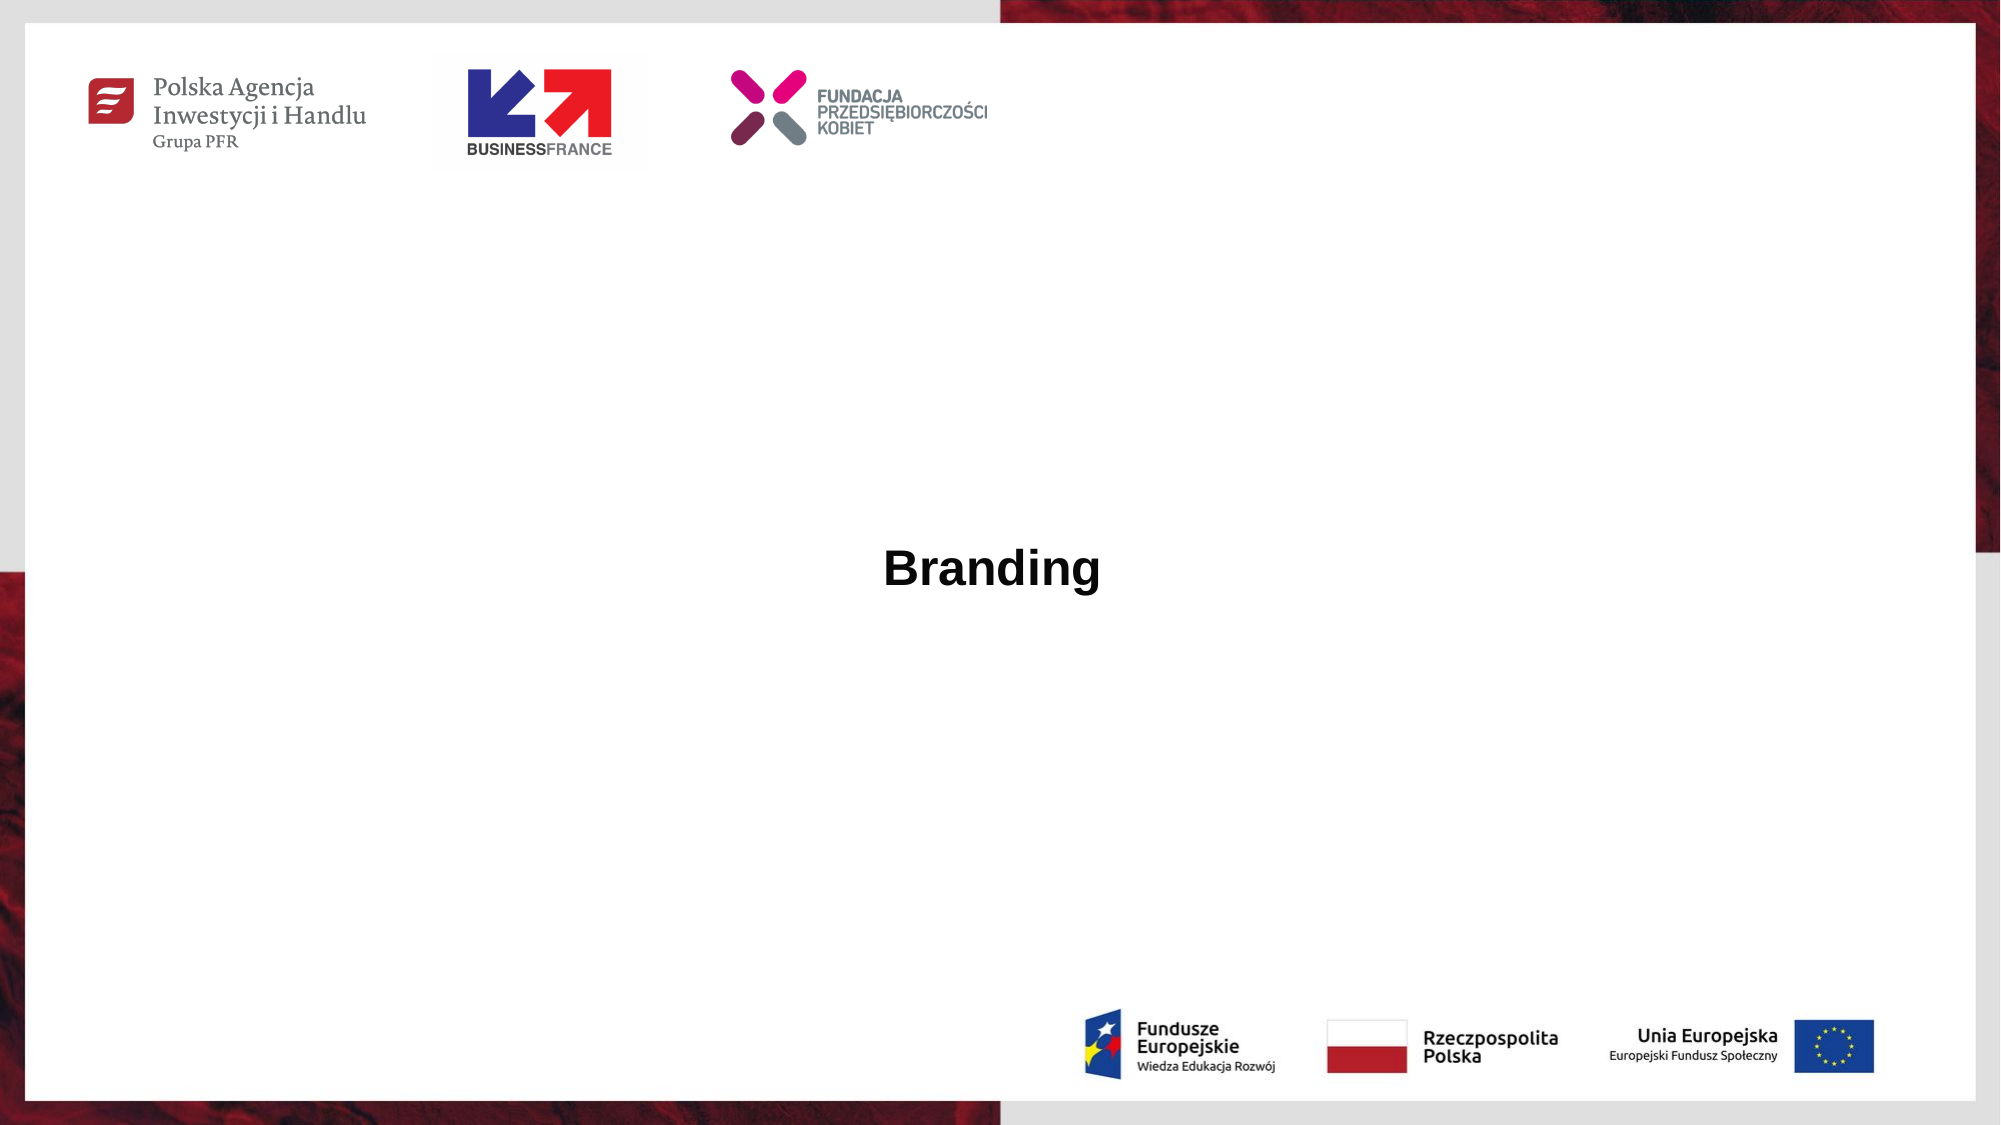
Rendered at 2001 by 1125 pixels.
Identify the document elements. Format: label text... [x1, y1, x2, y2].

text_box Branding [453, 524, 1547, 601]
picture [0, 0, 2001, 1125]
